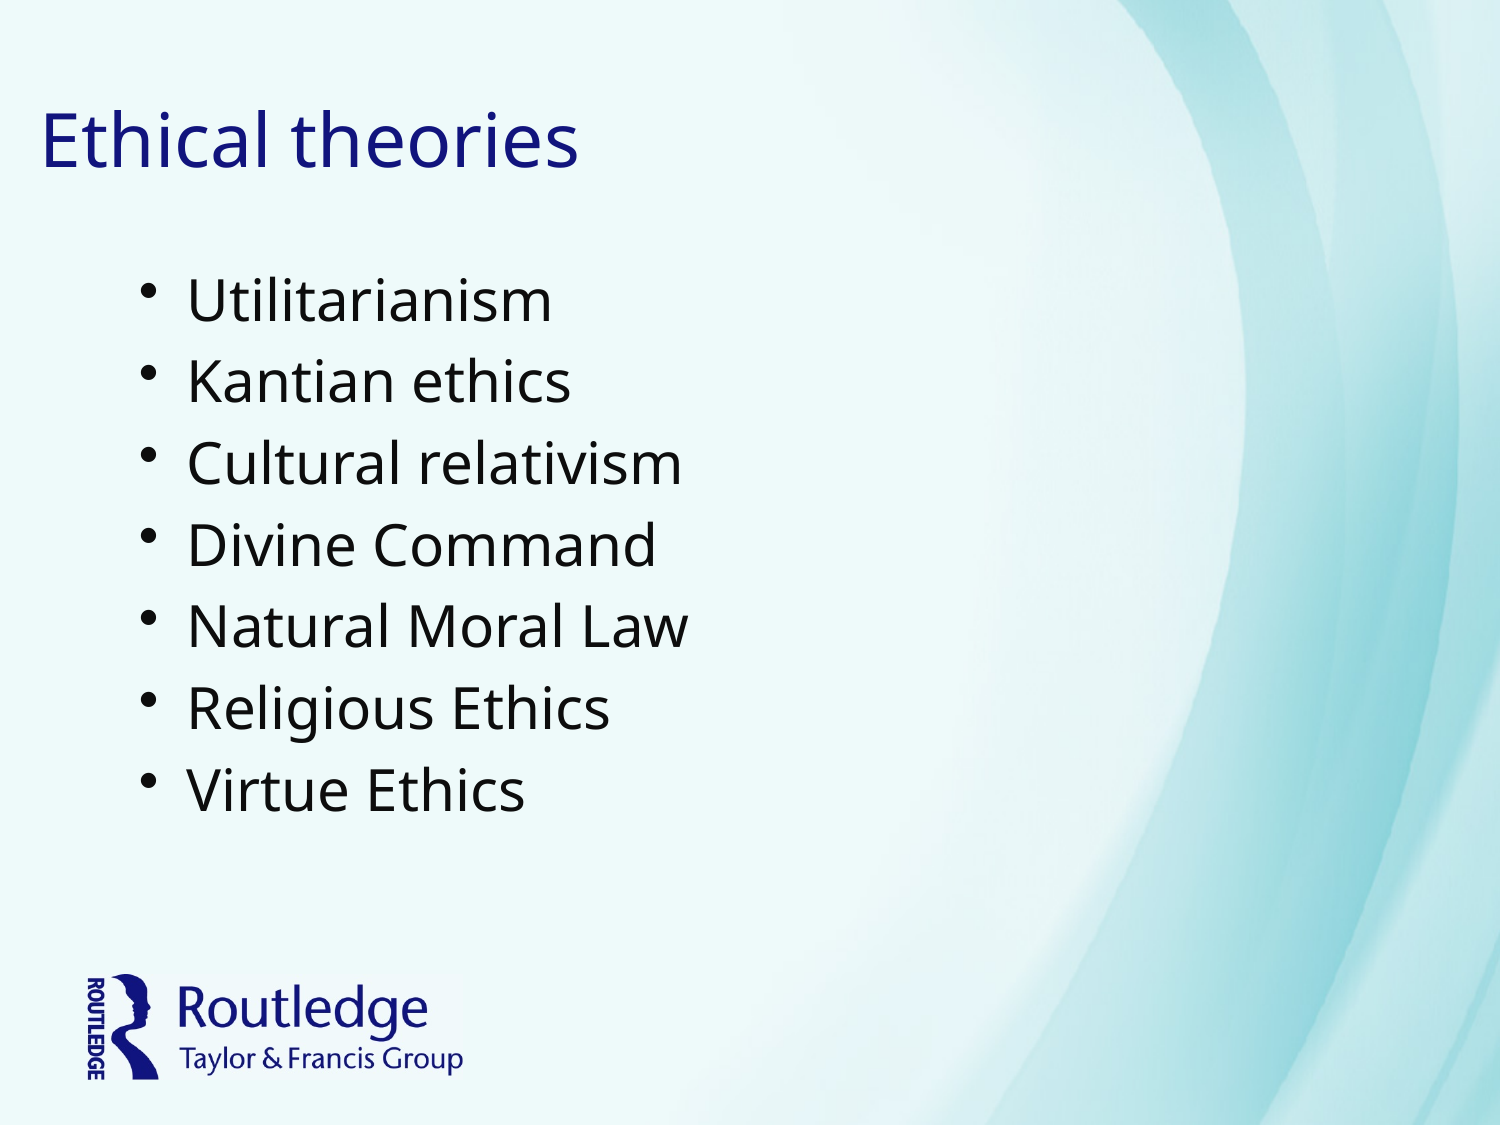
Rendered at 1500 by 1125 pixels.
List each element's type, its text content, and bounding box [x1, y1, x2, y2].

title Ethical theories [24, 50, 1438, 225]
list Utilitarianism Kantian ethics Cultural relativism Divine Command Natural Moral Law Religious Ethics Virtue Ethics [123, 255, 1413, 950]
picture [0, 0, 1500, 1125]
